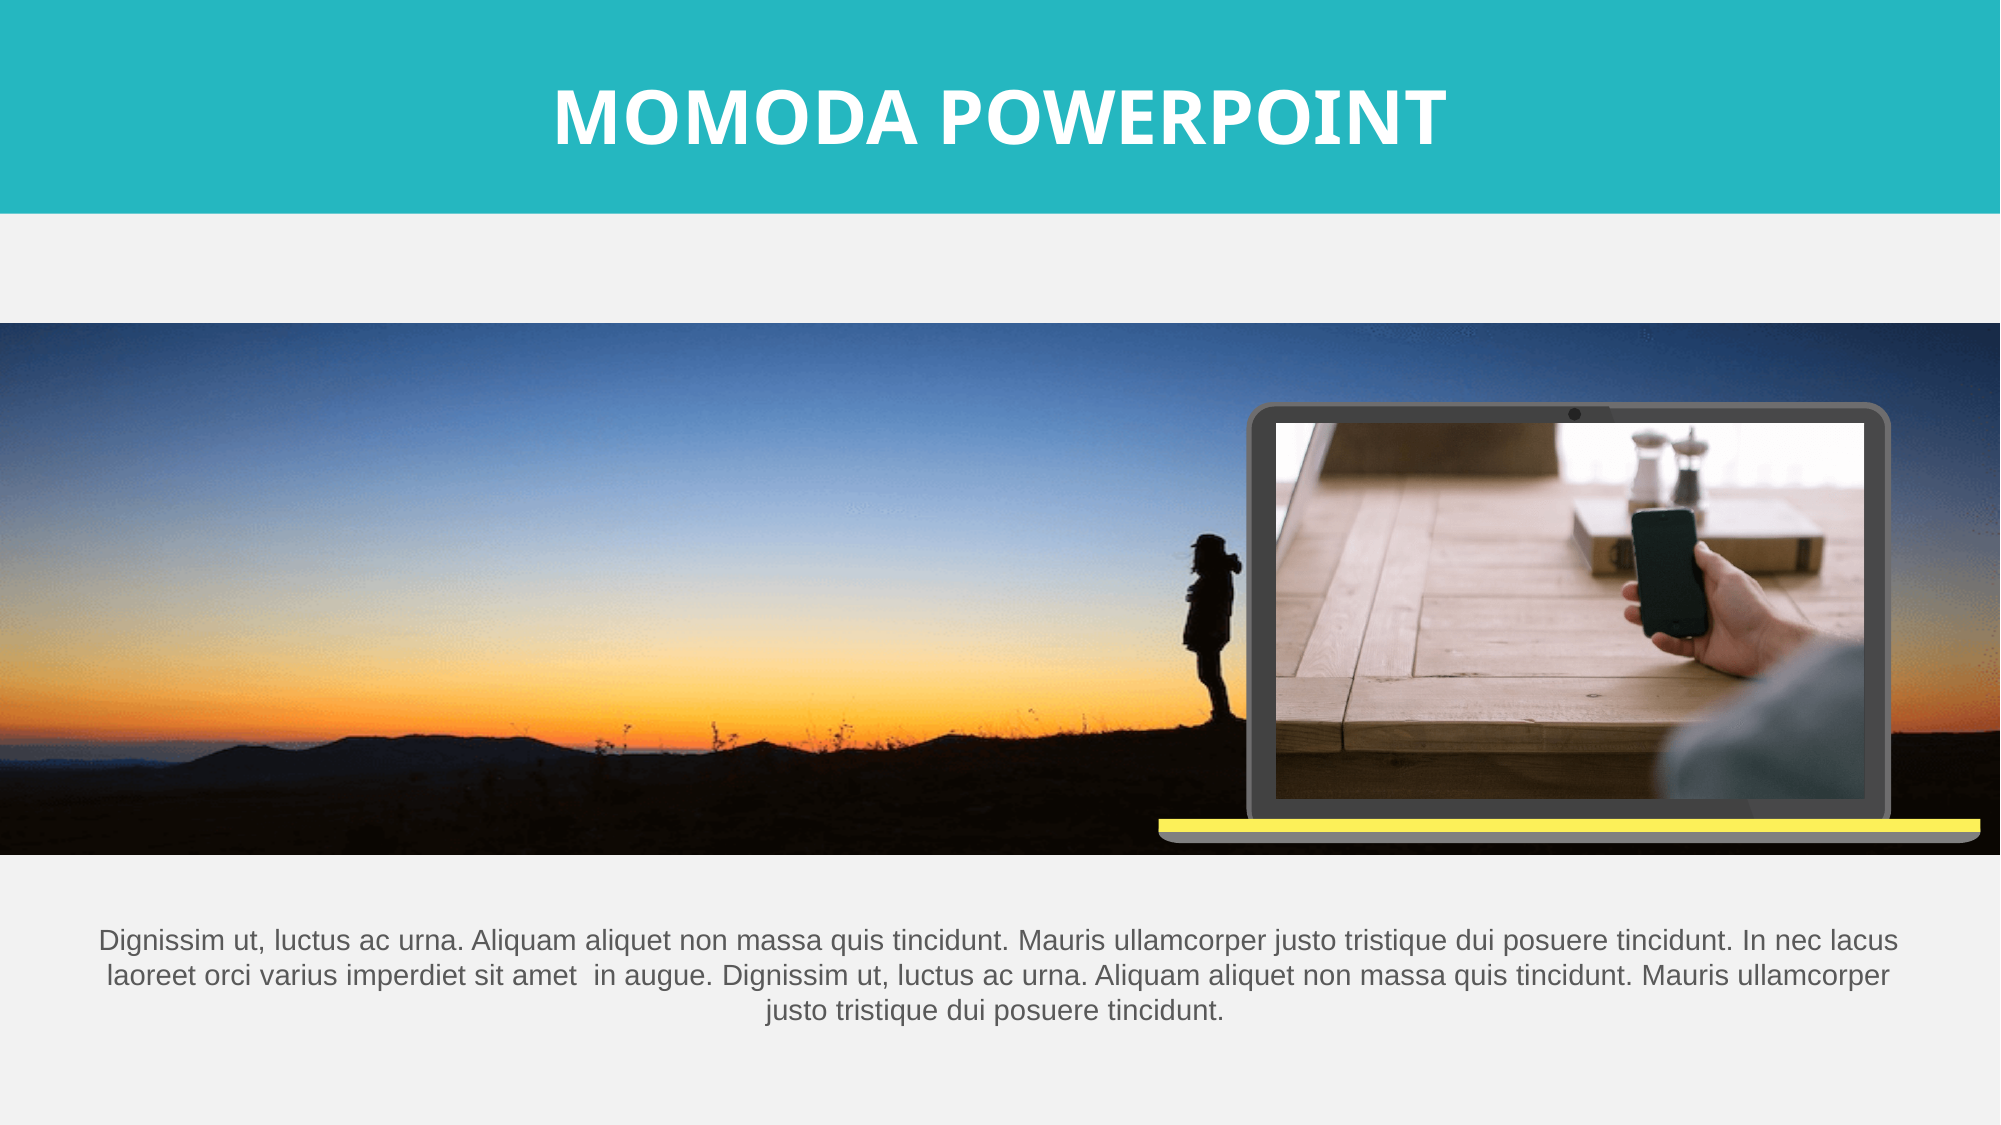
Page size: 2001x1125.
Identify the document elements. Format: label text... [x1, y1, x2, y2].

text_box Dignissim ut, luctus ac urna. Aliquam aliquet non massa quis tincidunt. Mauris ullamcorper justo tristique dui posuere tincidunt. In nec lacus laoreet orci varius imperdiet sit amet in augue. Dignissim ut, luctus ac urna. Aliquam aliquet non massa quis tincidunt. Mauris ullamcorper justo tristique dui posuere tincidunt. [66, 913, 1933, 1034]
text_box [1158, 405, 1981, 844]
text_box [0, 0, 2000, 215]
text_box MOMODA POWERPOINT [536, 61, 1464, 167]
text_box [0, 322, 2000, 856]
